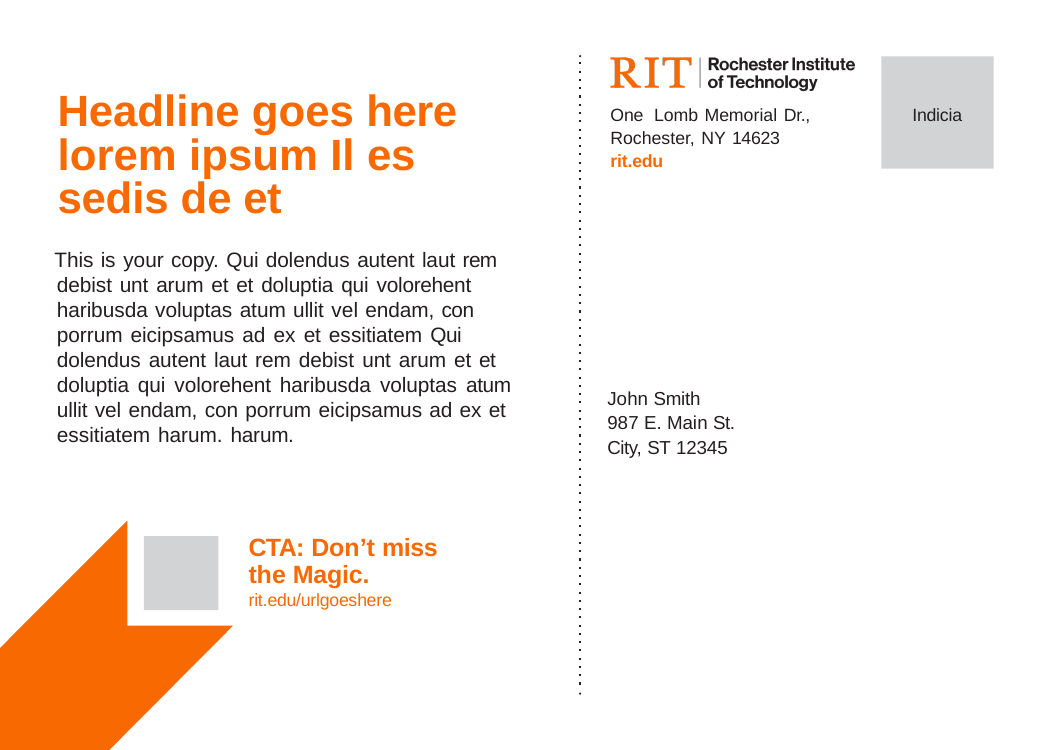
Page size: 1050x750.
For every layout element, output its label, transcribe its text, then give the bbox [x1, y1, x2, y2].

text_box John Smith 987 E. Main St. City, ST 12345 [605, 384, 834, 459]
text_box This is your copy. Qui dolendus autent laut rem debist unt arum et et doluptia qui volorehent haribusda voluptas atum ullit vel endam, con porrum eicipsamus ad ex et essitiatem Qui dolendus autent laut rem debist unt arum et et doluptia qui volorehent haribusda voluptas atum ullit vel endam, con porrum eicipsamus ad ex et essitiatem harum. harum. [52, 244, 520, 447]
title Headline goes here lorem ipsum Il es sedis de et [55, 80, 498, 223]
text_box [143, 536, 219, 611]
text_box [0, 520, 233, 750]
picture [606, 38, 876, 104]
text_box One Lomb Memorial Dr., Rochester, NY 14623 rit.edu [608, 112, 825, 171]
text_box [578, 54, 582, 695]
text_box Indicia [881, 56, 994, 169]
text_box CTA: Don’t miss the Magic. rit.edu/urlgoeshere [246, 529, 444, 610]
